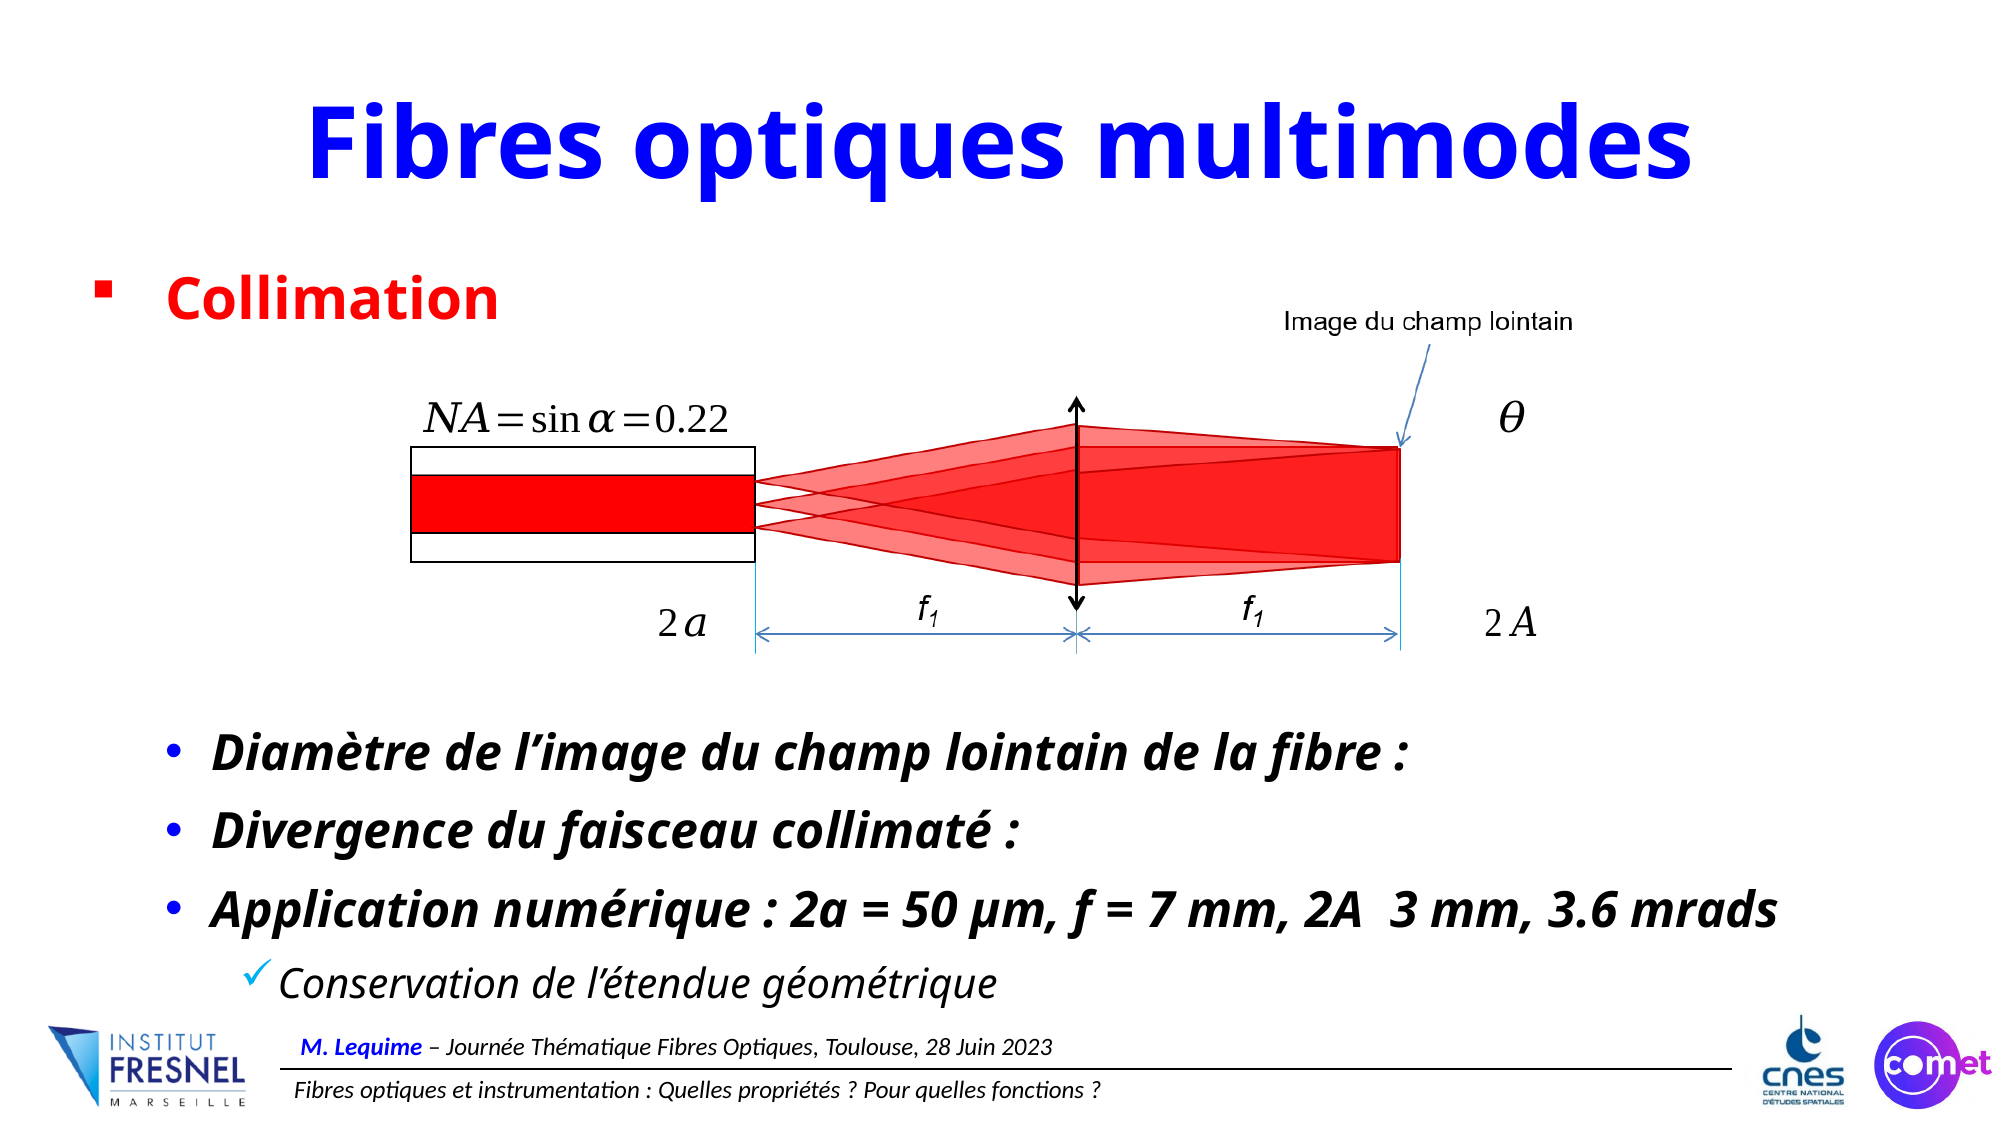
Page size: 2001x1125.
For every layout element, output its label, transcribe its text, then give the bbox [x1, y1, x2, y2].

list Collimation [75, 253, 1934, 338]
picture [1744, 1009, 1857, 1122]
picture [410, 295, 1590, 654]
picture [43, 1021, 250, 1111]
title Fibres optiques multimodes [99, 45, 1900, 233]
picture [1873, 1020, 1993, 1110]
